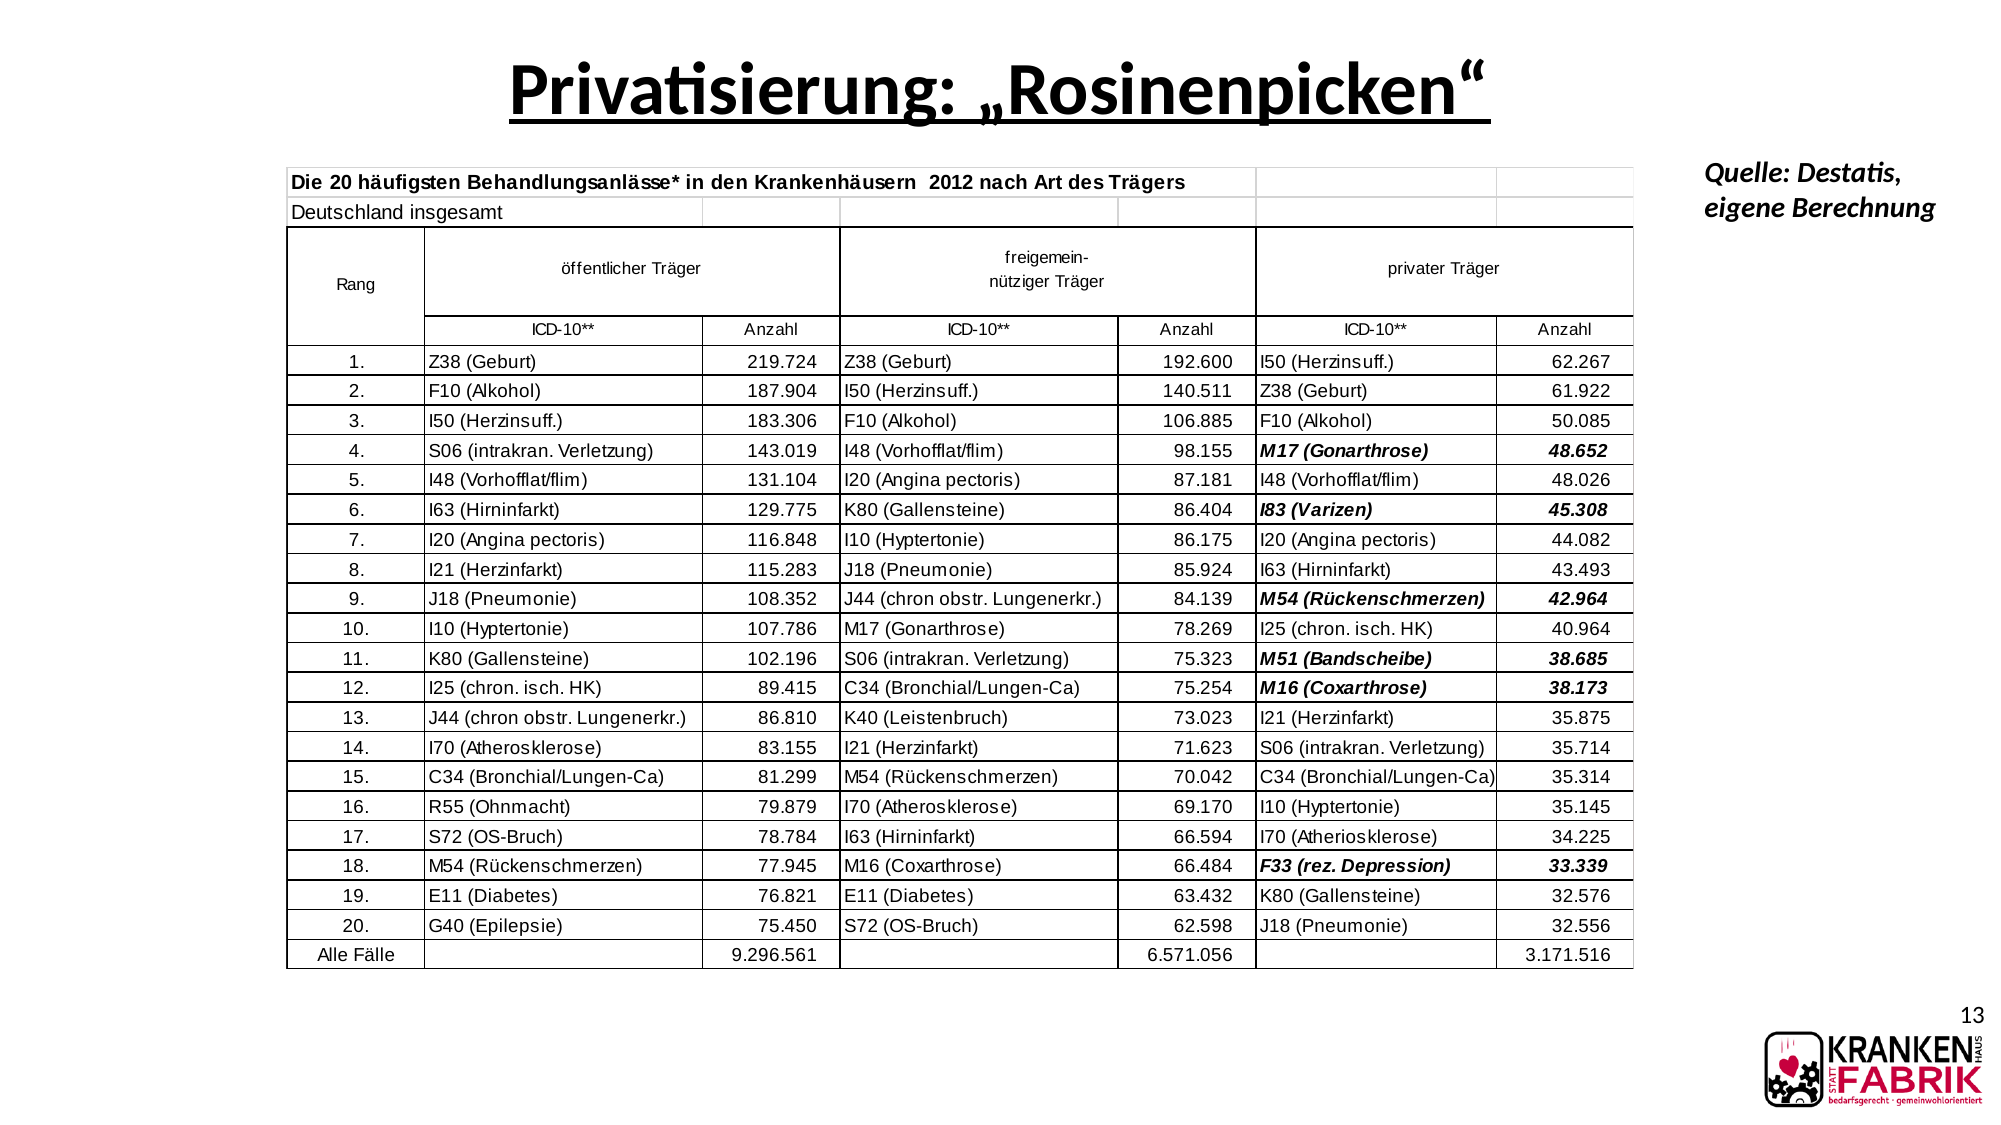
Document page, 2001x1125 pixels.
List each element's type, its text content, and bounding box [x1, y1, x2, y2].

text_box Quelle: Destatis, eigene Berechnung [1689, 146, 1962, 231]
title Privatisierung: „Rosinenpicken“ [137, 0, 1863, 199]
slide_number 13 [1550, 983, 2000, 1044]
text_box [286, 166, 1635, 970]
picture [1746, 1044, 2000, 1125]
